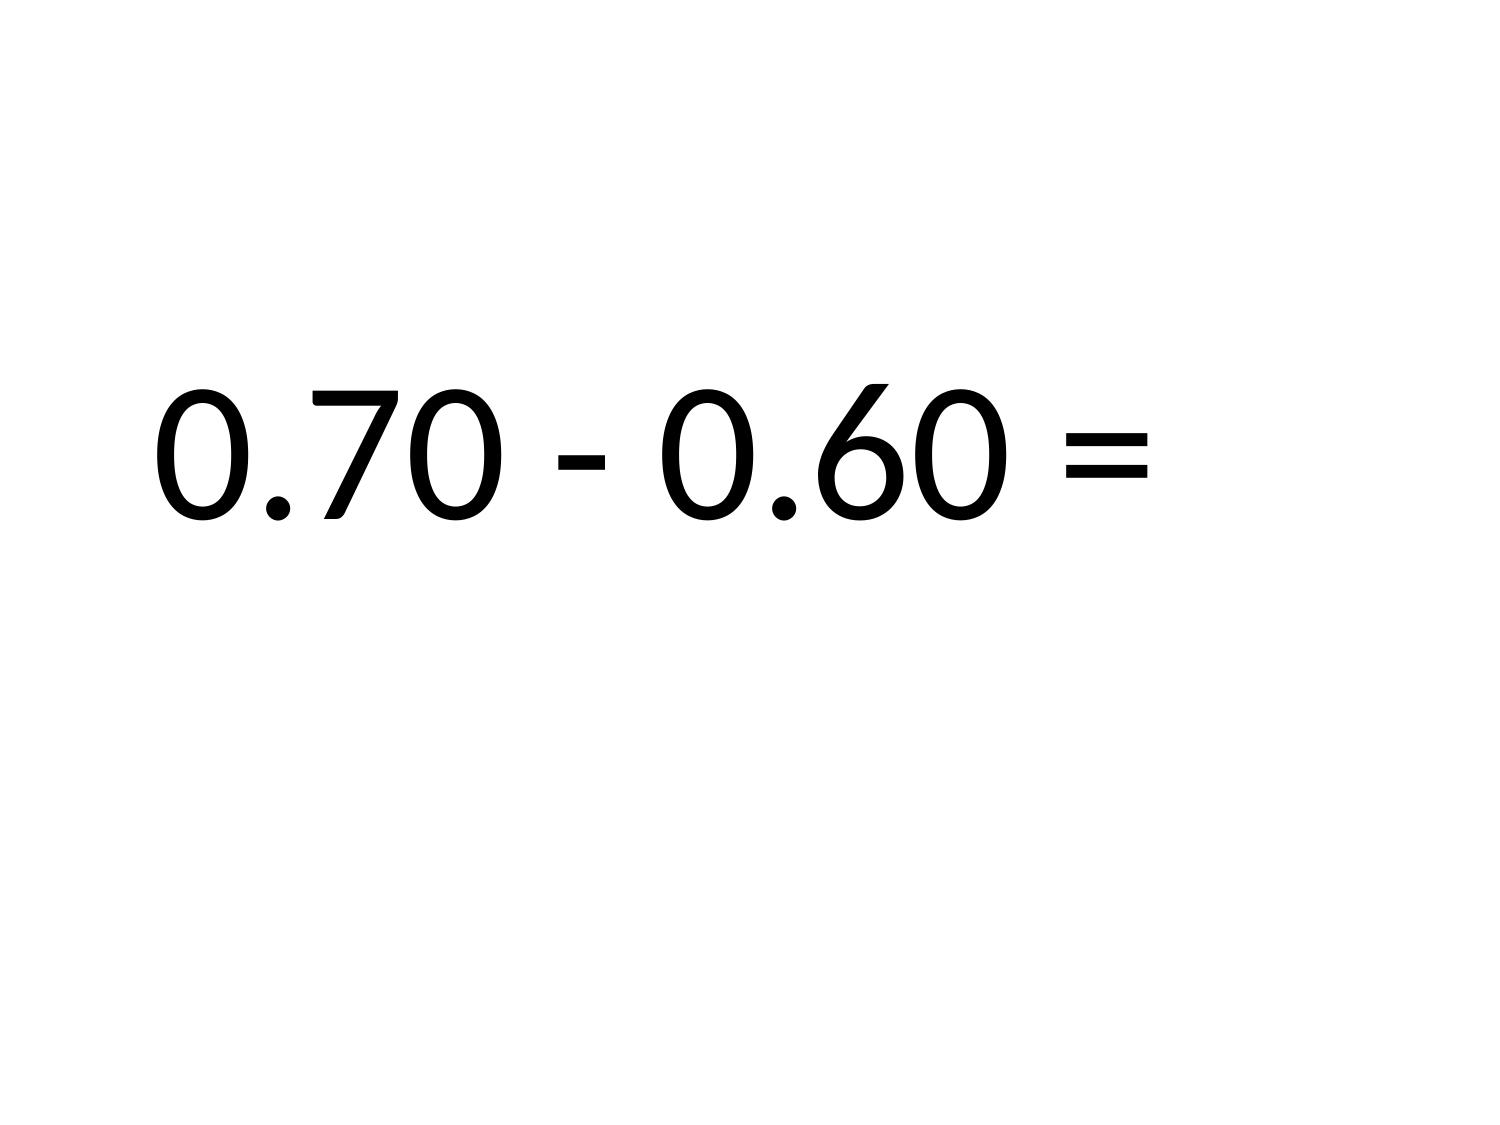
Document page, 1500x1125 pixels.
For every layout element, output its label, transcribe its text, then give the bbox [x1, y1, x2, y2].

text_box 0.70 - 0.60 = [137, 312, 1225, 568]
